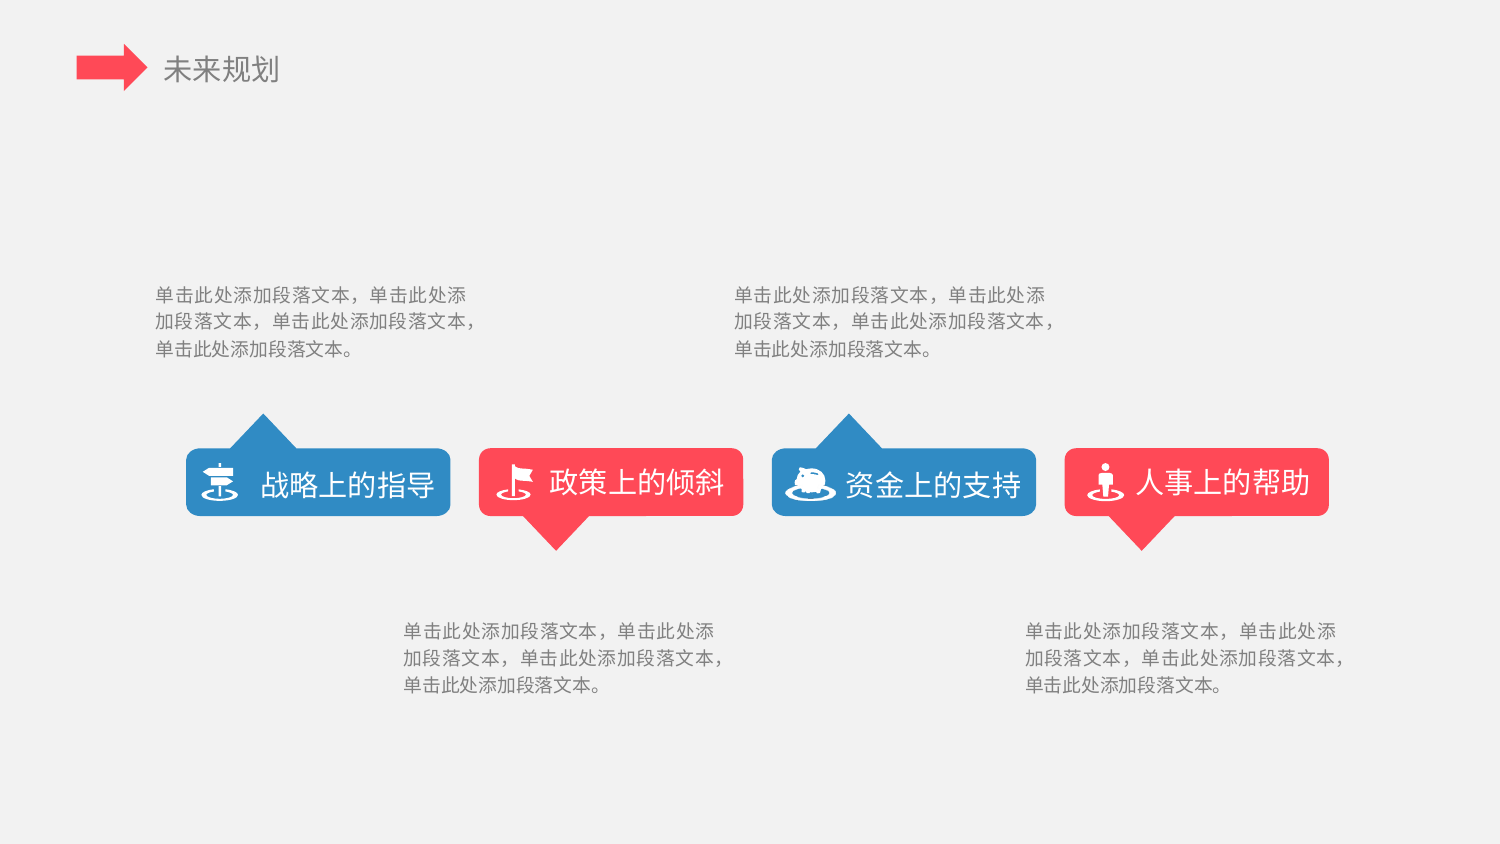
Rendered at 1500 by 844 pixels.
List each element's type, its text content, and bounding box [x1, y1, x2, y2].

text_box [478, 447, 744, 517]
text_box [1064, 447, 1330, 517]
text_box 单击此处添加段落文本，单击此处添加段落文本，单击此处添加段落文本，单击此处添加段落文本。 [395, 561, 723, 750]
text_box 单击此处添加段落文本，单击此处添加段落文本，单击此处添加段落文本，单击此处添加段落文本。 [726, 230, 1053, 408]
text_box 单击此处添加段落文本，单击此处添加段落文本，单击此处添加段落文本，单击此处添加段落文本。 [1017, 561, 1344, 750]
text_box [771, 413, 1037, 517]
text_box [185, 413, 451, 517]
text_box 单击此处添加段落文本，单击此处添加段落文本，单击此处添加段落文本，单击此处添加段落文本。 [147, 230, 475, 408]
